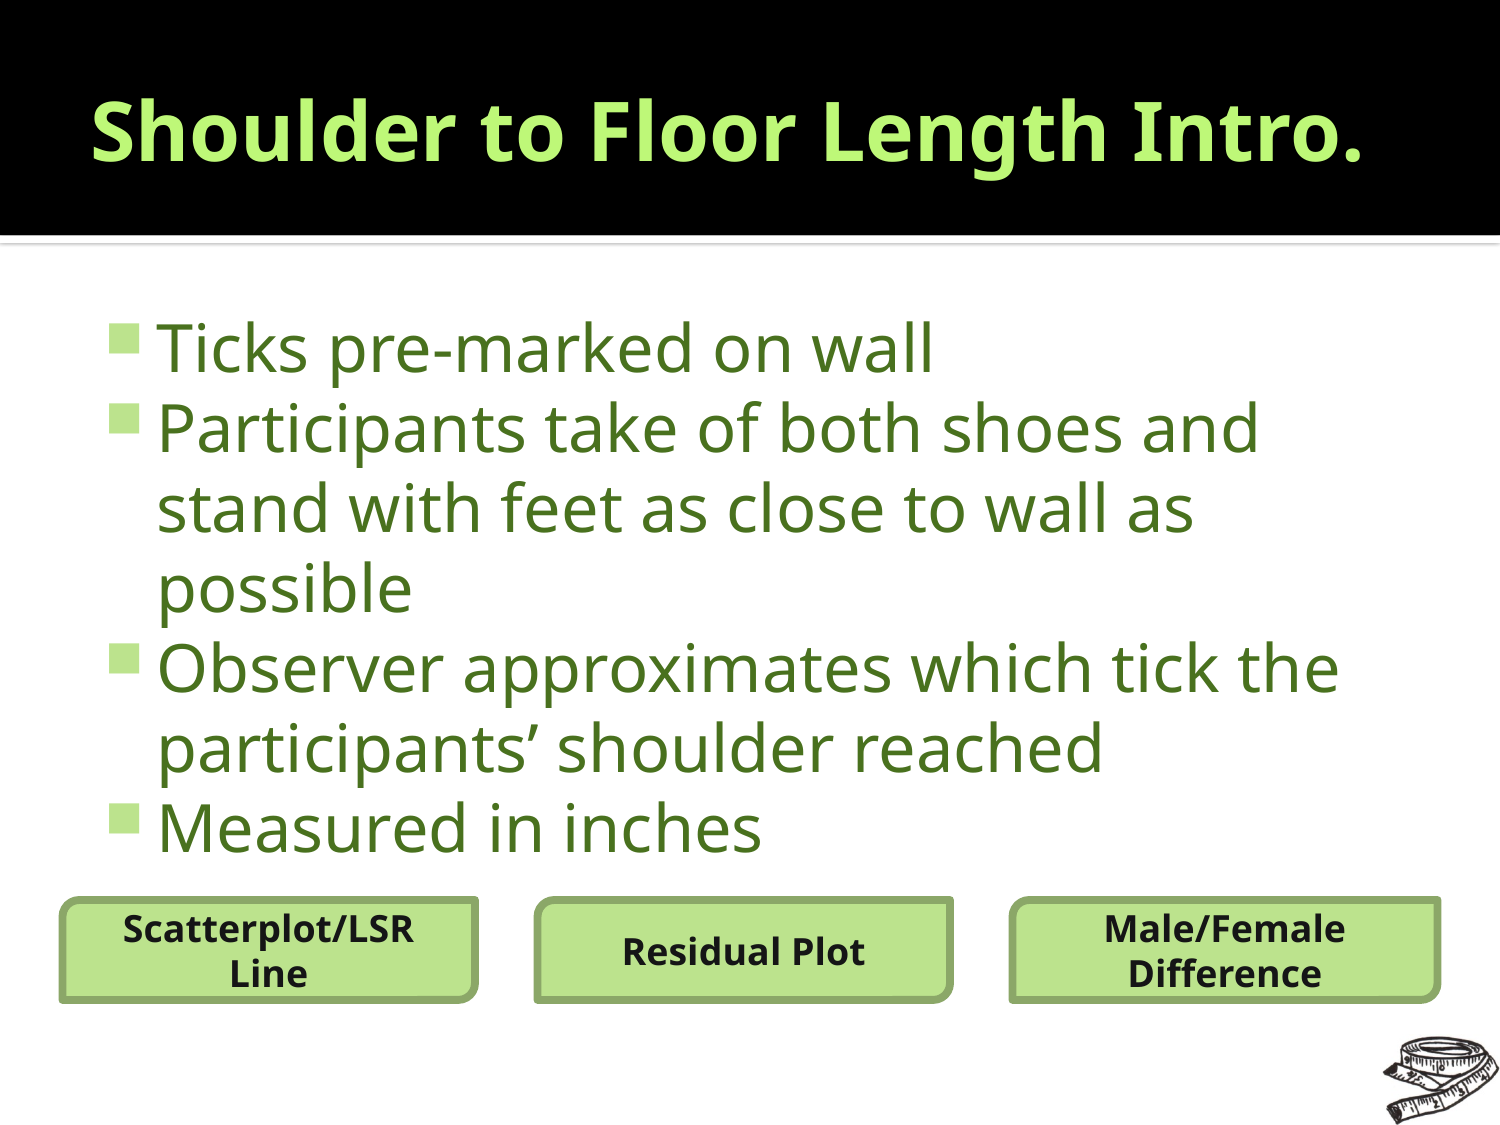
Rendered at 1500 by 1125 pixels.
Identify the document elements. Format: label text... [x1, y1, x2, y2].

picture [1380, 1034, 1500, 1125]
text_box Scatterplot/LSR Line [58, 896, 479, 1004]
list Ticks pre-marked on wall Participants take of both shoes and stand with feet as close to wall as possible Observer approximates which tick the participants’ shoulder reached Measured in inches [75, 291, 1425, 1050]
text_box Residual Plot [533, 896, 954, 1004]
text_box Male/Female Difference [1008, 896, 1442, 1004]
title Shoulder to Floor Length Intro. [75, 25, 1425, 231]
